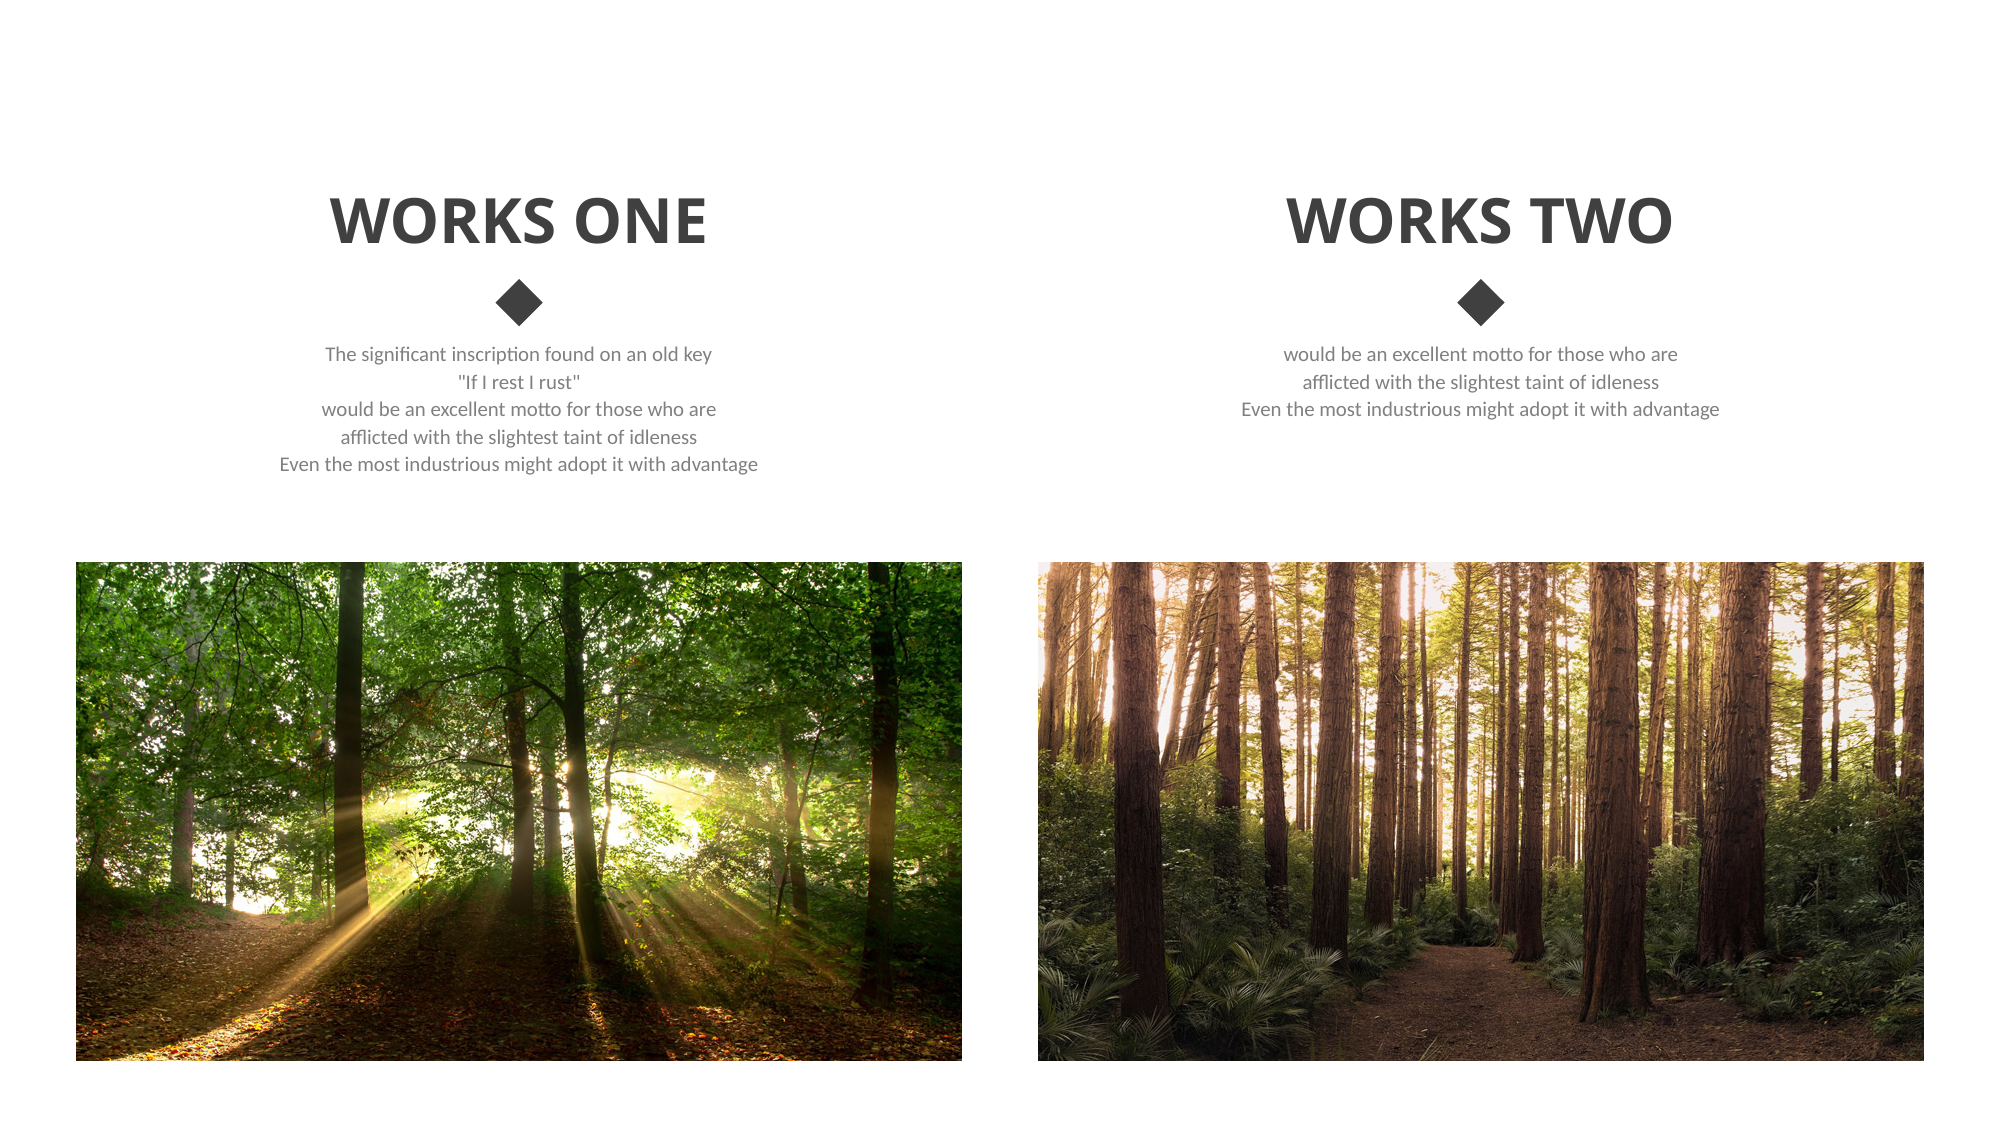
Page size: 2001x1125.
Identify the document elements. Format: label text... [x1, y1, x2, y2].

text_box [493, 277, 545, 328]
text_box WORKS TWO [1248, 165, 1714, 263]
picture [76, 562, 962, 1061]
text_box The significant inscription found on an old key "If I rest I rust" would be an excellent motto for those who are afflicted with the slightest taint of idleness Even the most industrious might adopt it with advantage [264, 331, 774, 484]
text_box [1455, 277, 1507, 328]
title 两张作品 [69, 76, 404, 265]
picture [1037, 562, 1924, 1061]
text_box WORKS ONE [286, 165, 752, 263]
text_box would be an excellent motto for those who are afflicted with the slightest taint of idleness Even the most industrious might adopt it with advantage [1226, 331, 1736, 429]
